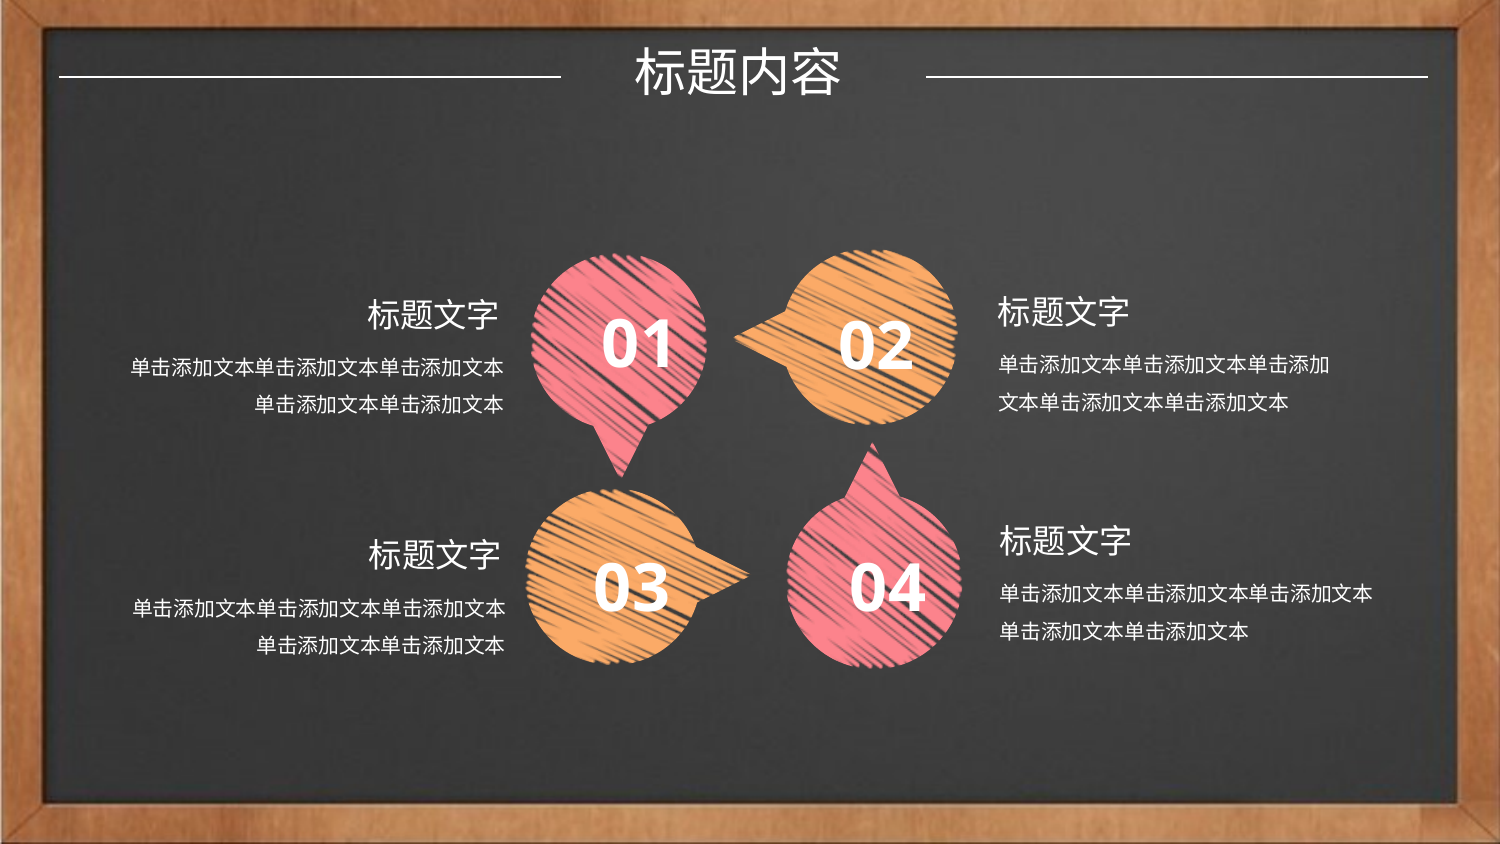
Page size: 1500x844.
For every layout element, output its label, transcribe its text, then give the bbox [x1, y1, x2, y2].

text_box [730, 248, 958, 426]
picture [0, 0, 1500, 844]
text_box 单击添加文本单击添加文本单击添加文本单击添加文本单击添加文本 [999, 568, 1385, 681]
text_box 标题文字 [999, 520, 1381, 561]
text_box 标题文字 [997, 290, 1379, 331]
text_box 标题文字 [120, 534, 502, 575]
text_box 标题内容 [608, 32, 868, 110]
text_box 标题文字 [118, 293, 500, 334]
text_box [530, 252, 708, 481]
text_box 单击添加文本单击添加文本单击添加文本单击添加文本单击添加文本 [119, 342, 504, 455]
text_box 单击添加文本单击添加文本单击添加文本单击添加文本单击添加文本 [998, 339, 1348, 452]
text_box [785, 441, 963, 670]
text_box 单击添加文本单击添加文本单击添加文本单击添加文本单击添加文本 [120, 583, 506, 696]
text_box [524, 488, 753, 666]
